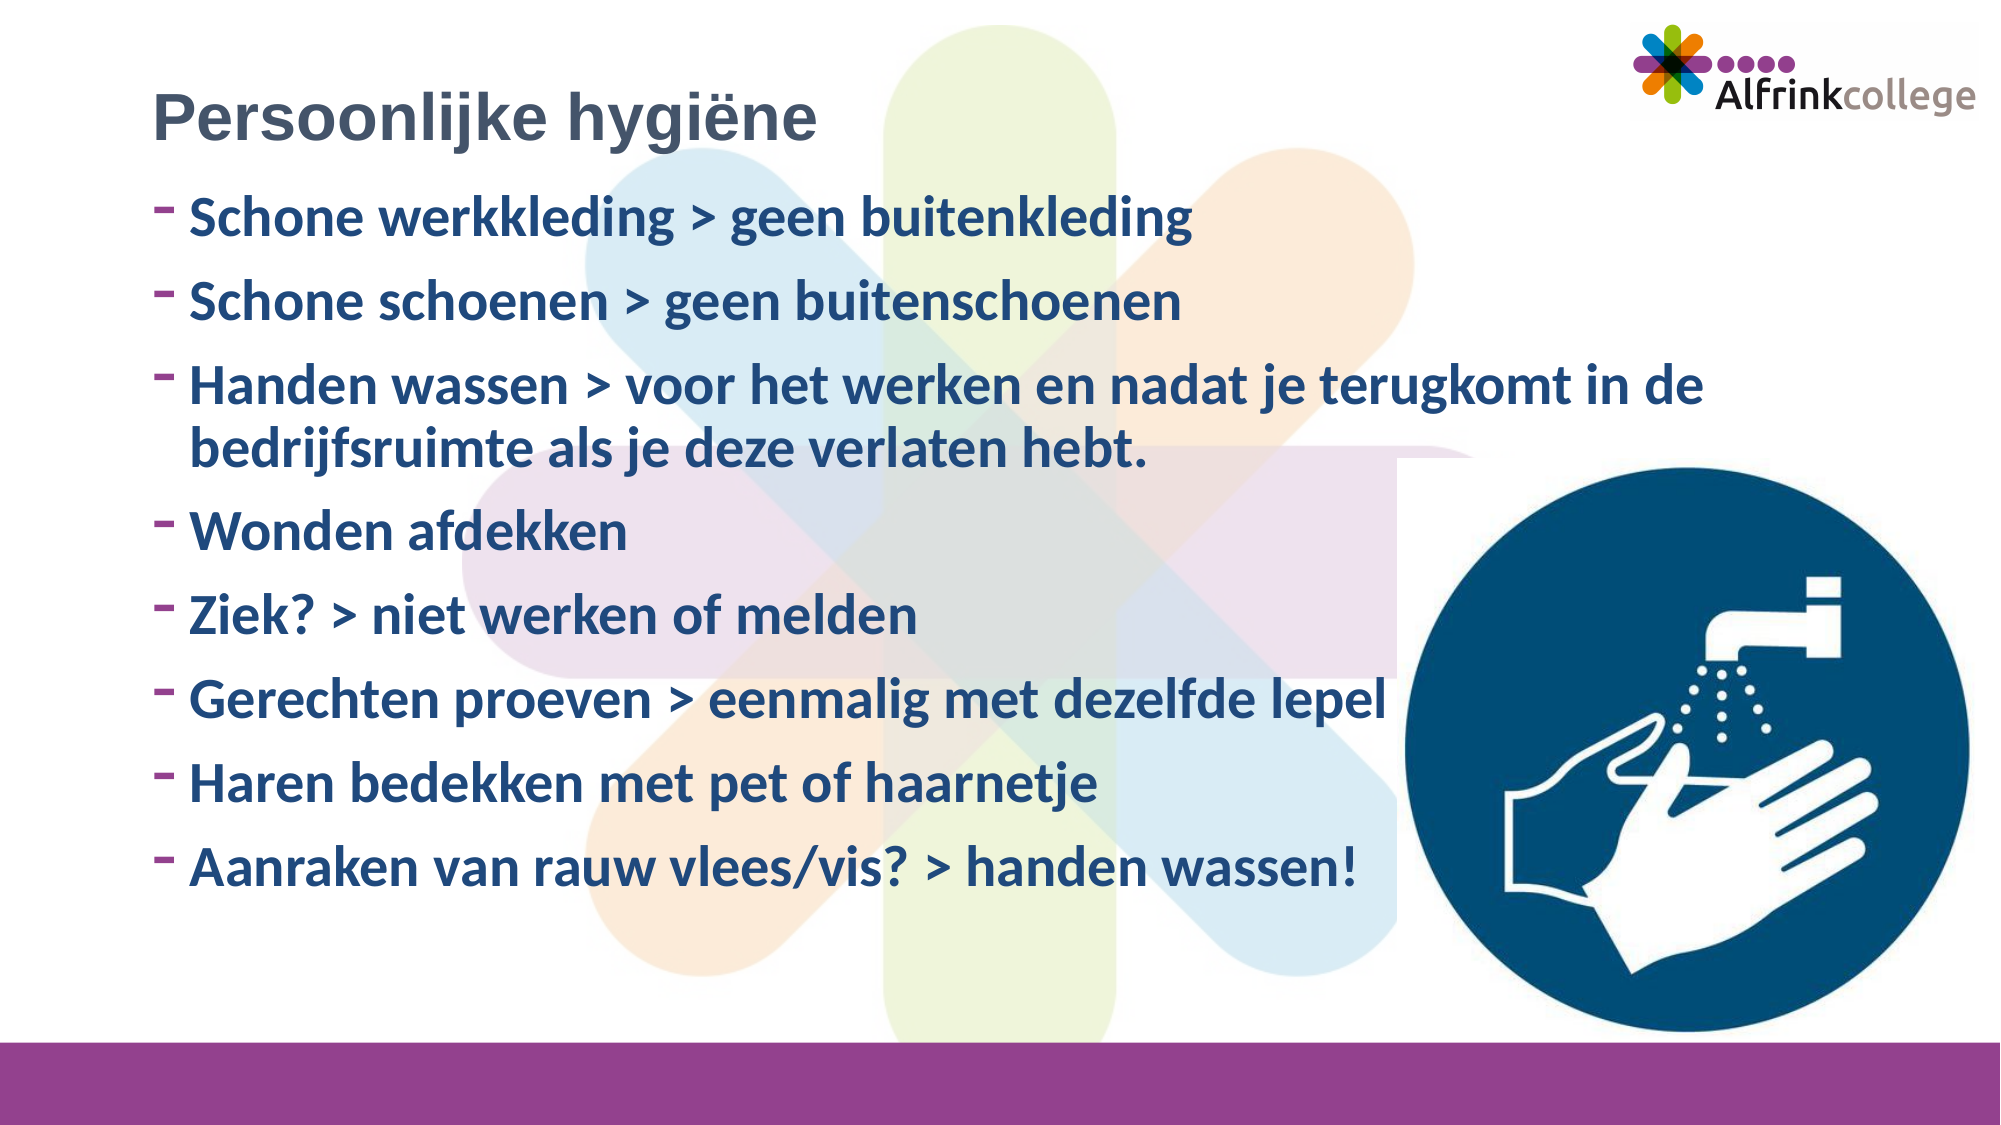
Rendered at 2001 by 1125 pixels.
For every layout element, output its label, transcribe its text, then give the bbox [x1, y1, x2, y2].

picture [1397, 458, 1979, 1040]
list Schone werkkleding > geen buitenkleding Schone schoenen > geen buitenschoenen Handen wassen > voor het werken en nadat je terugkomt in de bedrijfsruimte als je deze verlaten hebt. Wonden afdekken Ziek? > niet werken of melden Gerechten proeven > eenmalig met dezelfde lepel Haren bedekken met pet of haarnetje Aanraken van rauw vlees/vis? > handen wassen! [137, 178, 1863, 1014]
picture [1630, 22, 1979, 121]
title Persoonlijke hygiëne [137, 59, 1689, 178]
